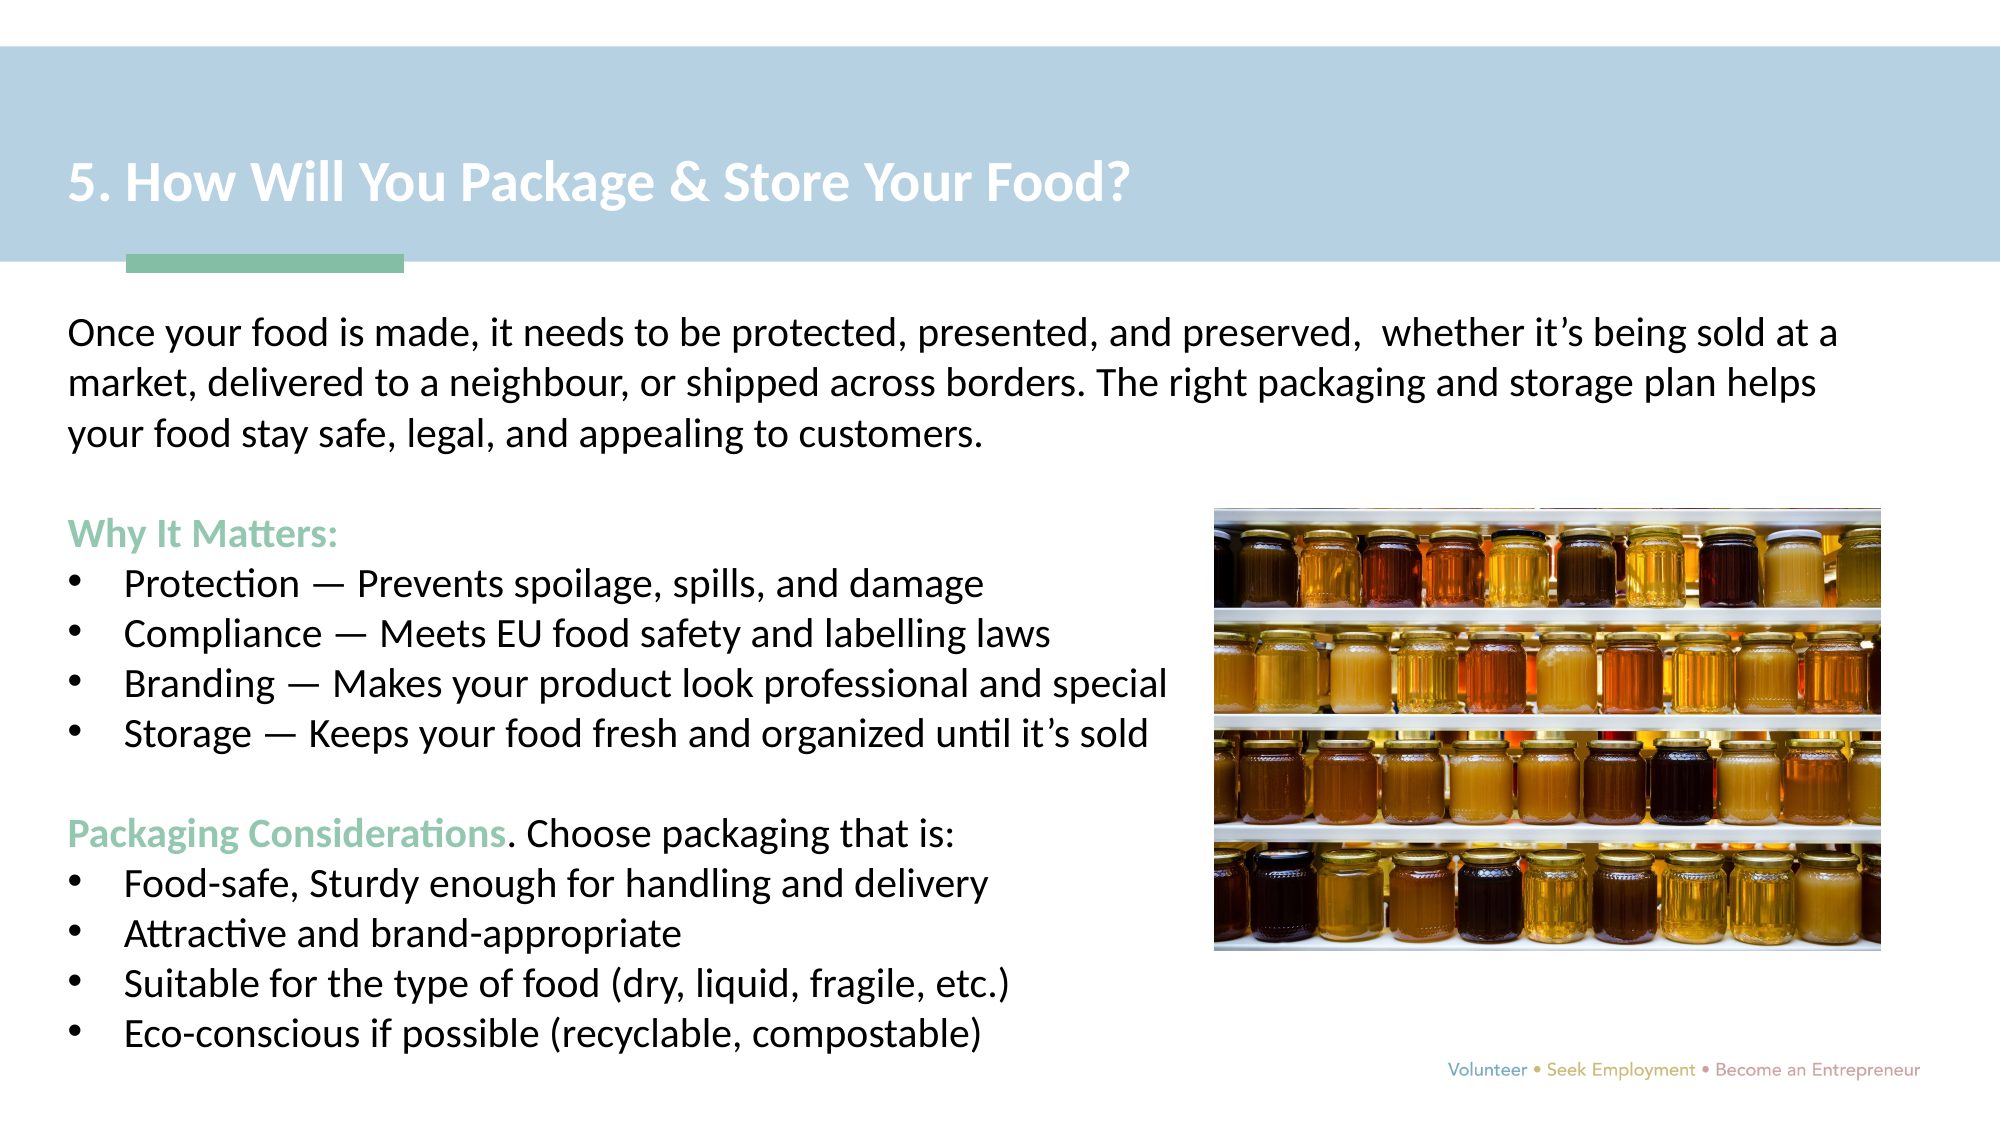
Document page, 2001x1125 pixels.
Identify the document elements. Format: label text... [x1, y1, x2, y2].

picture [1903, 1046, 1971, 1103]
picture [1214, 508, 1881, 951]
list 5. How Will You Package & Store Your Food? [52, 90, 1815, 275]
text_box Once your food is made, it needs to be protected, presented, and preserved, whether it’s being sold at a market, delivered to a neighbour, or shipped across borders. The right packaging and storage plan helps your food stay safe, legal, and appealing to customers. Why It Matters: Protection — Prevents spoilage, spills, and damage Compliance — Meets EU food safety and labelling laws Branding — Makes your product look professional and special Storage — Keeps your food fresh and organized until it’s sold Packaging Considerations. Choose packaging that is: Food-safe, Sturdy enough for handling and delivery Attractive and brand-appropriate Suitable for the type of food (dry, liquid, fragile, etc.) Eco-conscious if possible (recyclable, compostable) [52, 297, 1903, 1125]
